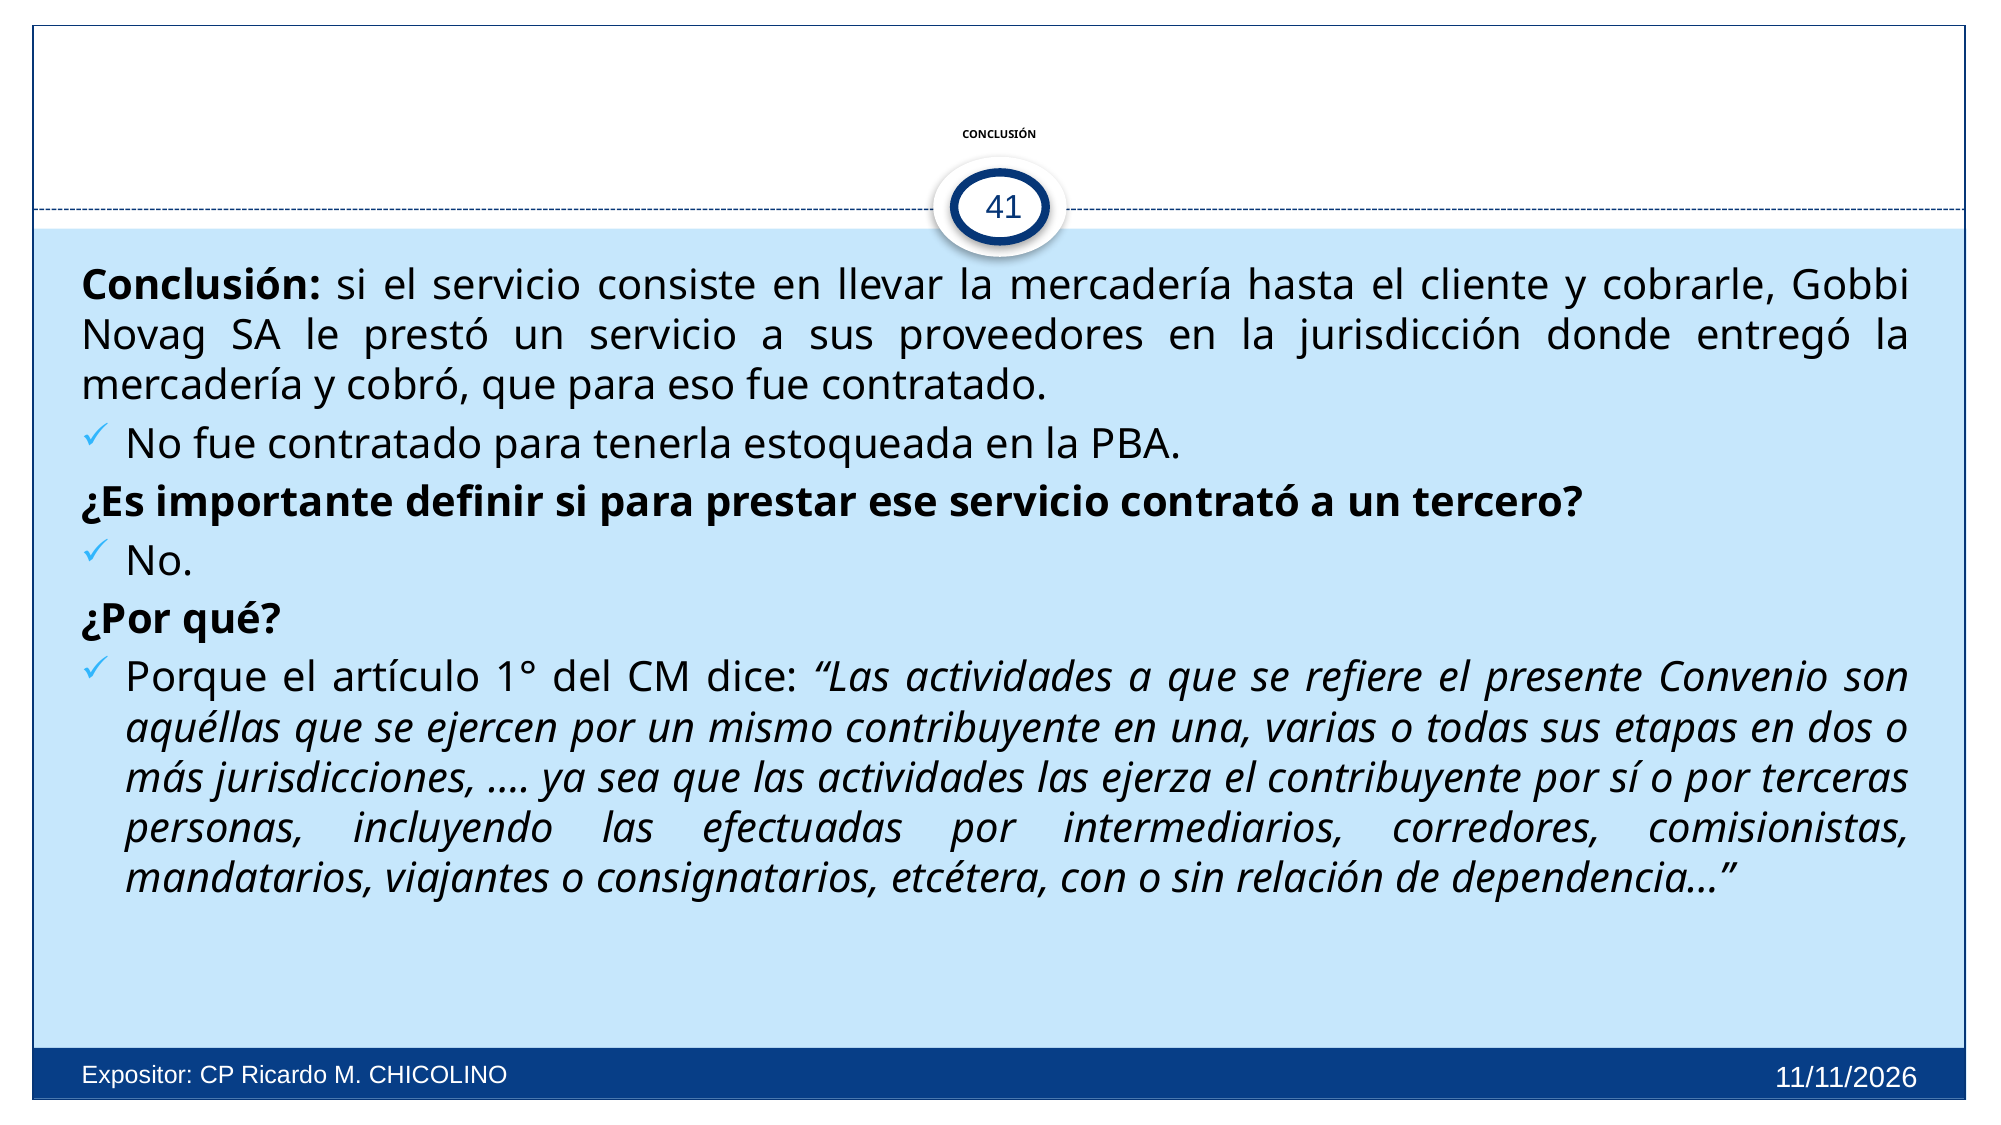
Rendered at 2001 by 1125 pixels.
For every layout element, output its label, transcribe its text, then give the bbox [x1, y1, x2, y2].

slide_number 41 [954, 168, 1055, 241]
title CONCLUSIÓN [65, 37, 1933, 162]
footer Expositor: CP Ricardo M. CHICOLINO [66, 1051, 850, 1112]
list Conclusión: si el servicio consiste en llevar la mercadería hasta el cliente y cobrarle, Gobbi Novag SA le prestó un servicio a sus proveedores en la jurisdicción donde entregó la mercadería y cobró, que para eso fue contratado. No fue contratado para tenerla estoqueada en la PBA. ¿Es importante definir si para prestar ese servicio contrató a un tercero? No. ¿Por qué? Porque el artículo 1° del CM dice: “Las actividades a que se refiere el presente Convenio son aquéllas que se ejercen por un mismo contribuyente en una, varias o todas sus etapas en dos o más jurisdicciones, …. ya sea que las actividades las ejerza el contribuyente por sí o por terceras personas, incluyendo las efectuadas por intermediarios, corredores, comisionistas, mandatarios, viajantes o consignatarios, etcétera, con o sin relación de dependencia…” [66, 250, 1926, 1001]
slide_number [1266, 1050, 1933, 1111]
